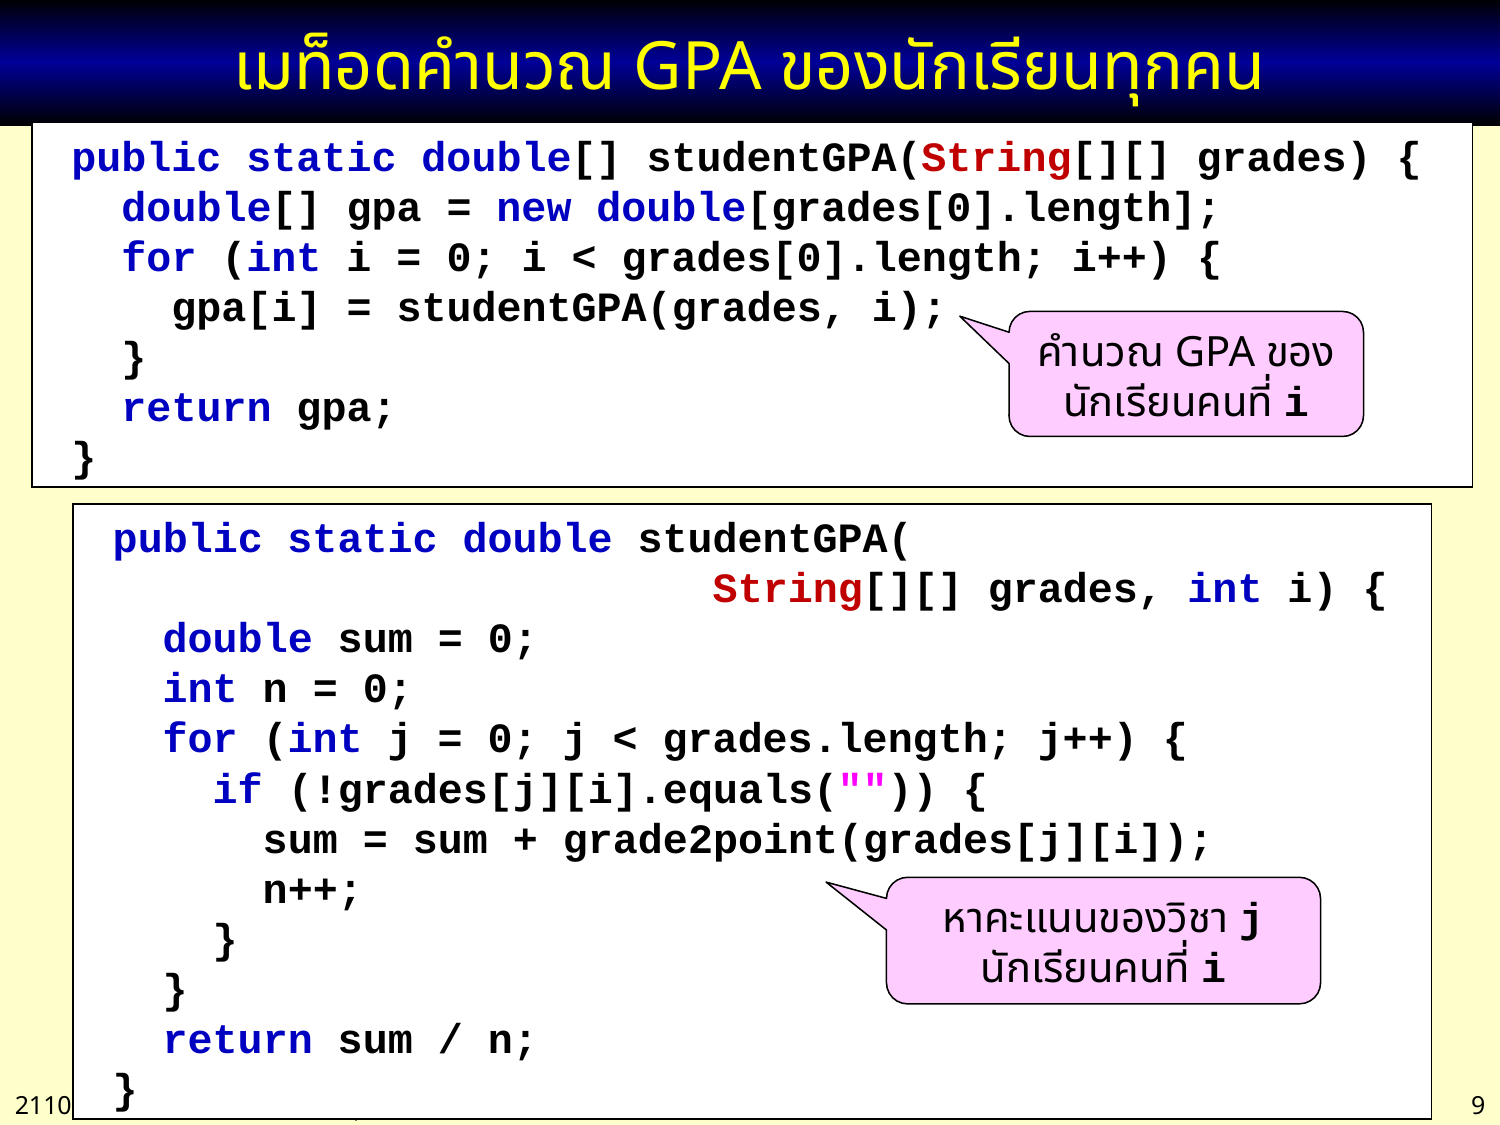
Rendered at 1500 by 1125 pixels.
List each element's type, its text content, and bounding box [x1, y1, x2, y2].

title เมท็อดคำนวณ GPA ของนักเรียนทุกคน [0, 0, 1500, 126]
text_box public static double[] studentGPA(String[][] grades) { double[] gpa = new double[grades[0].length]; for (int i = 0; i < grades[0].length; i++) { gpa[i] = studentGPA(grades, i); } return gpa; } [31, 122, 1473, 488]
text_box หาคะแนนของวิชา j นักเรียนคนที่ i [826, 877, 1321, 1004]
text_box public static double studentGPA( String[][] grades, int i) { double sum = 0; int n = 0; for (int j = 0; j < grades.length; j++) { if (!grades[j][i].equals("")) { sum = sum + grade2point(grades[j][i]); n++; } } return sum / n; } [72, 503, 1432, 1119]
text_box คำนวณ GPA ของนักเรียนคนที่ i [959, 311, 1364, 437]
